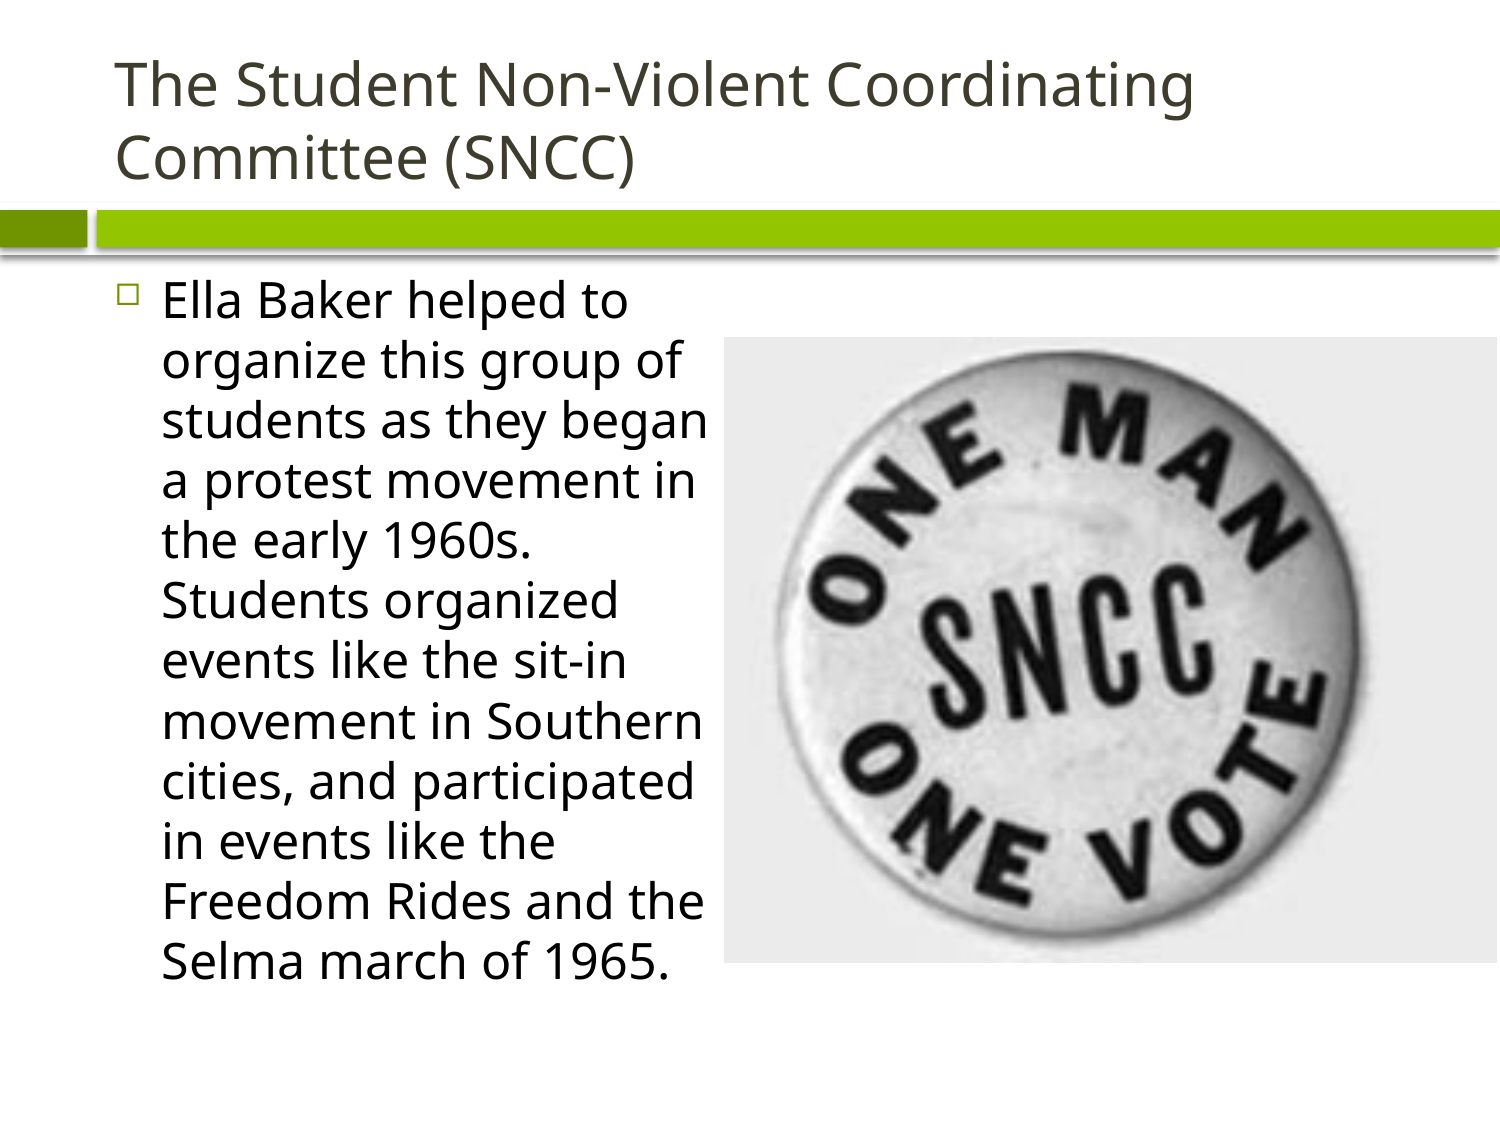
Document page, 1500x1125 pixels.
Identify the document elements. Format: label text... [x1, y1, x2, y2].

title The Student Non-Violent Coordinating Committee (SNCC) [99, 37, 1438, 200]
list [724, 337, 1497, 963]
list Ella Baker helped to organize this group of students as they began a protest movement in the early 1960s. Students organized events like the sit-in movement in Southern cities, and participated in events like the Freedom Rides and the Selma march of 1965. [99, 260, 738, 1011]
